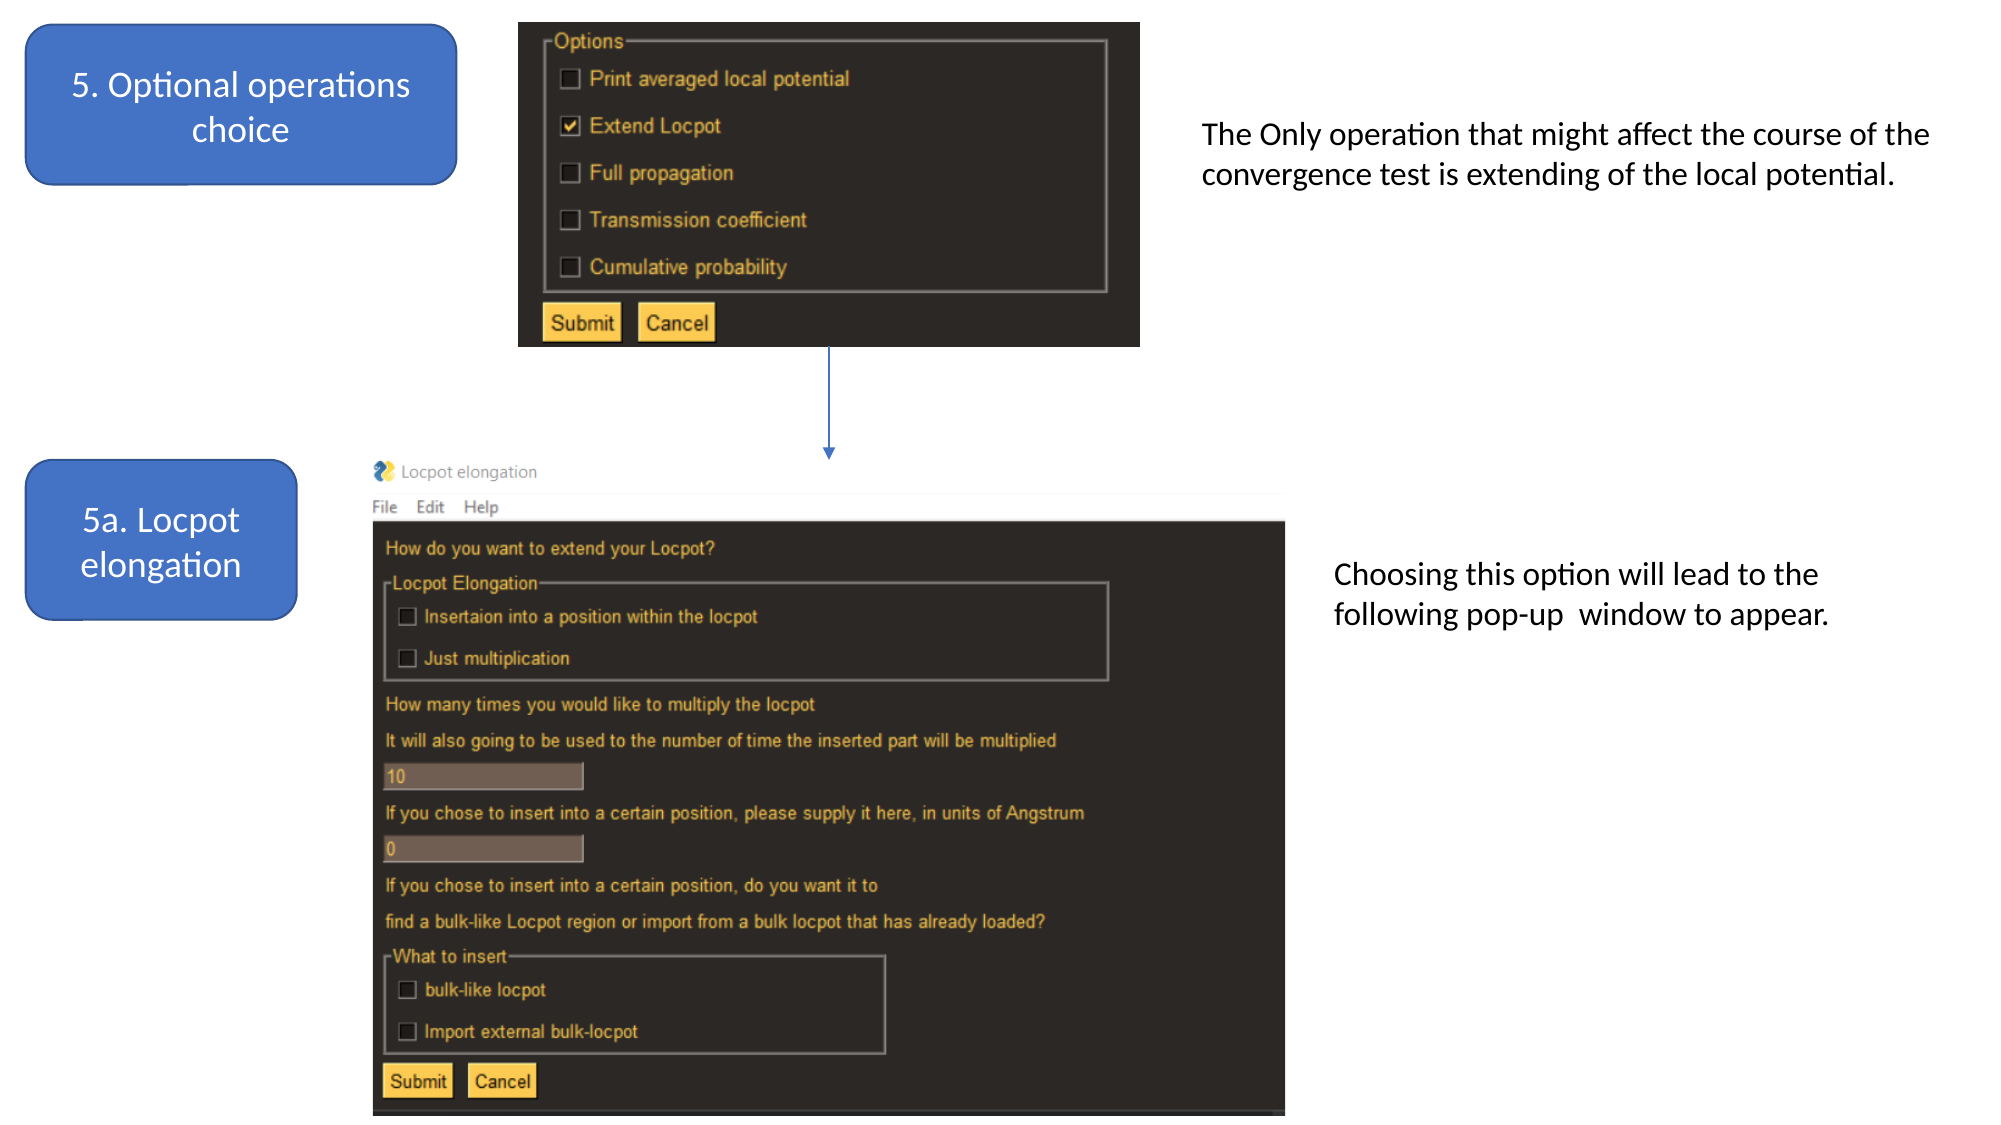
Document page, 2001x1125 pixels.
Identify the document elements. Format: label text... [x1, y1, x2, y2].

text_box 5. Optional operations choice [24, 23, 458, 186]
picture [372, 459, 1286, 1116]
text_box The Only operation that might affect the course of the convergence test is extending of the local potential. [1187, 104, 1960, 200]
text_box 5a. Locpot elongation [24, 458, 298, 621]
text_box Choosing this option will lead to the following pop-up window to appear. [1319, 544, 1947, 640]
picture [518, 22, 1140, 347]
